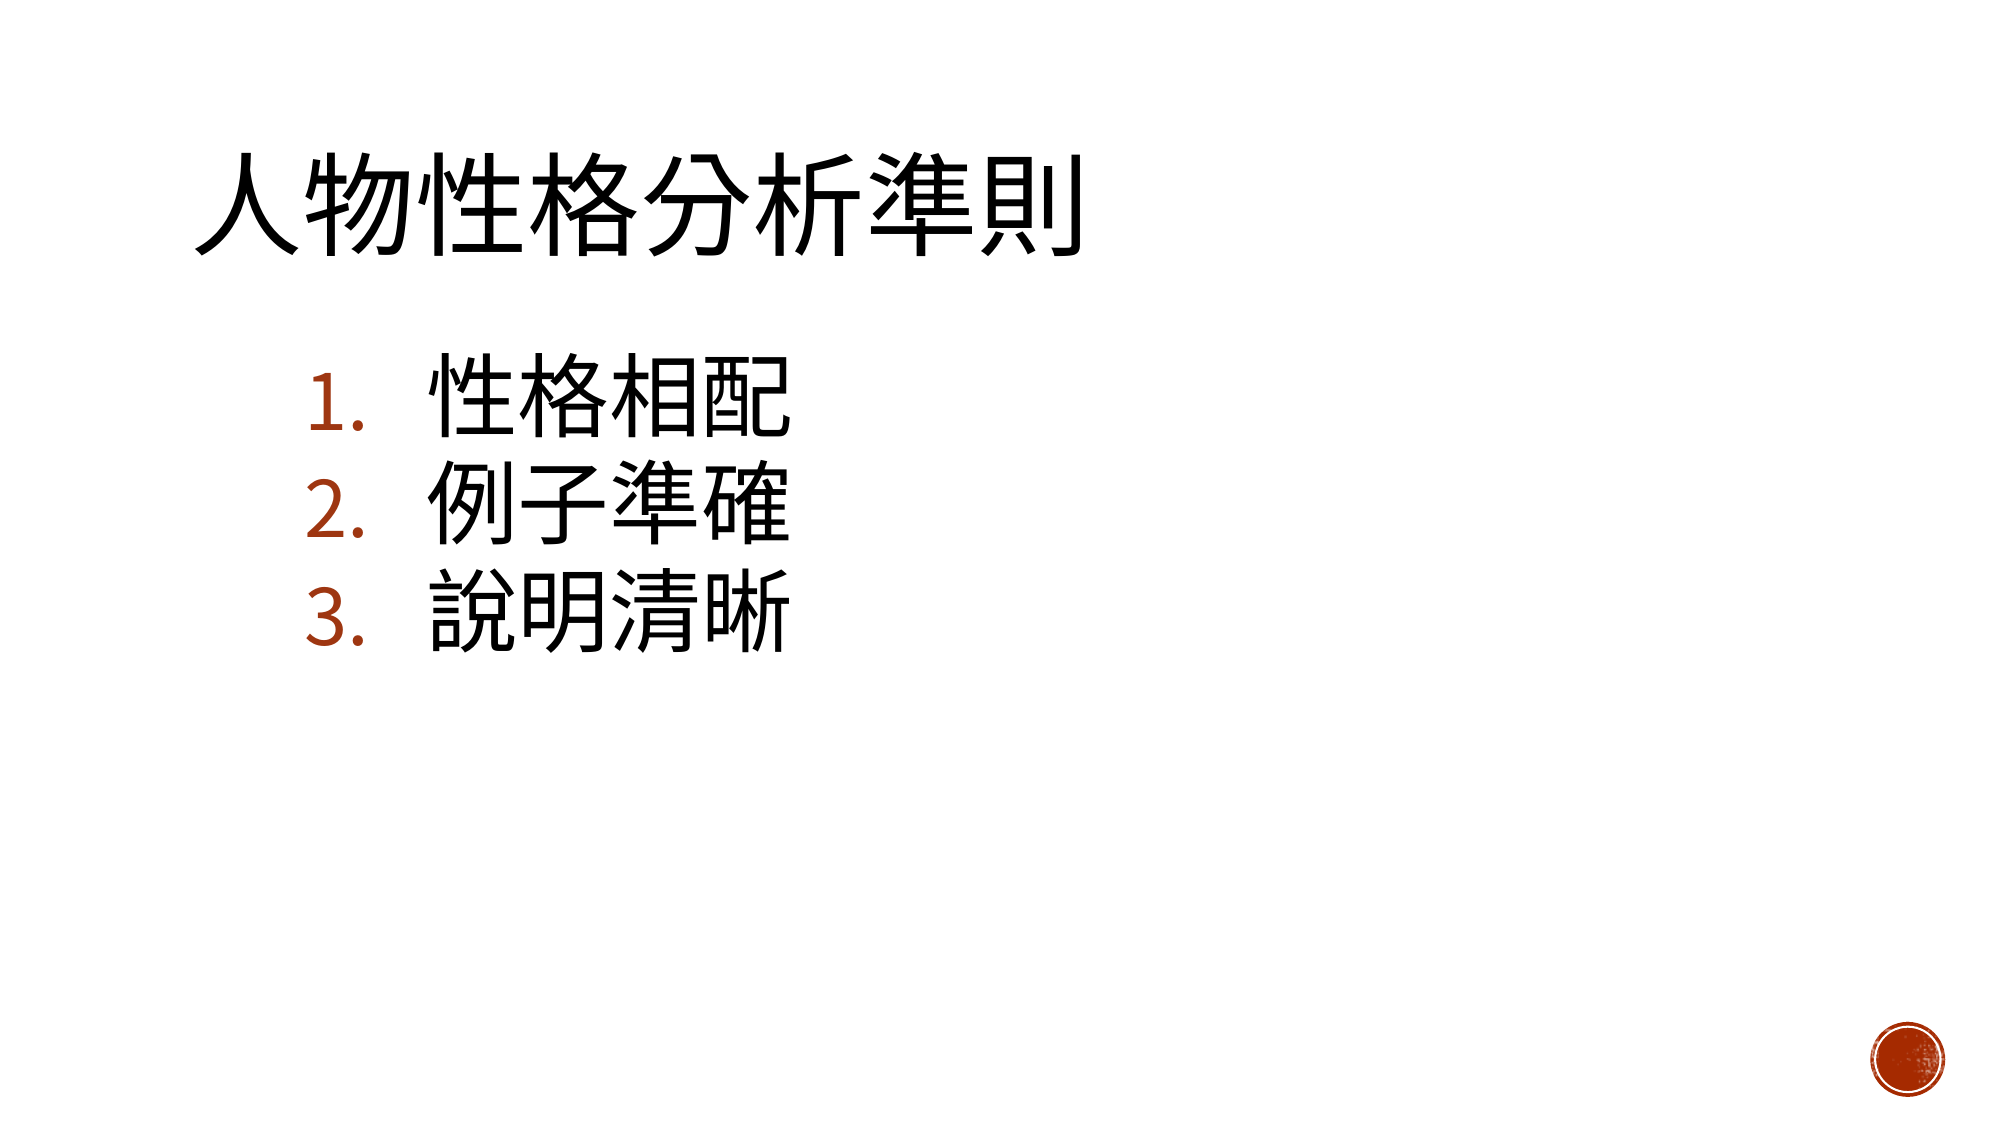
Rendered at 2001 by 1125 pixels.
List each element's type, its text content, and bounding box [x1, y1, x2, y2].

list 性格相配 例子準確 說明清晰 [64, 343, 1383, 1008]
title 人物性格分析準則 [175, 79, 1826, 344]
